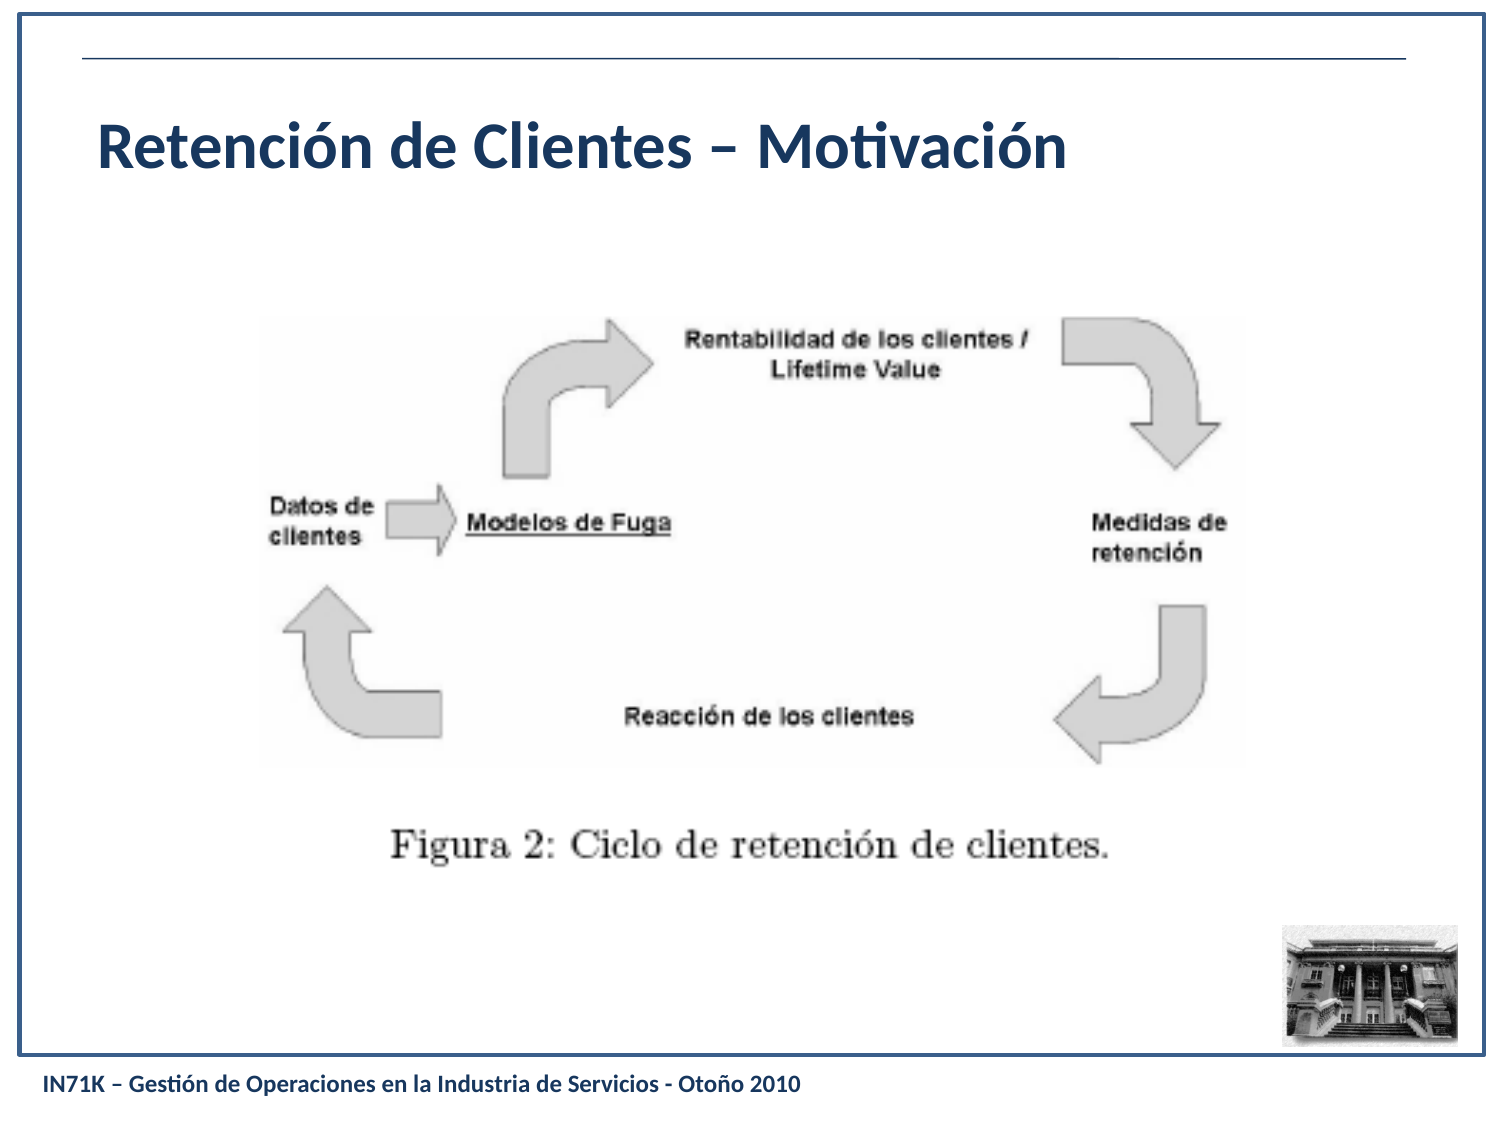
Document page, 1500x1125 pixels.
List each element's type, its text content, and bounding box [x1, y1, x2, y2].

picture [1282, 925, 1458, 1047]
title Retención de Clientes – Motivación [81, 81, 1414, 202]
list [64, 281, 1460, 893]
